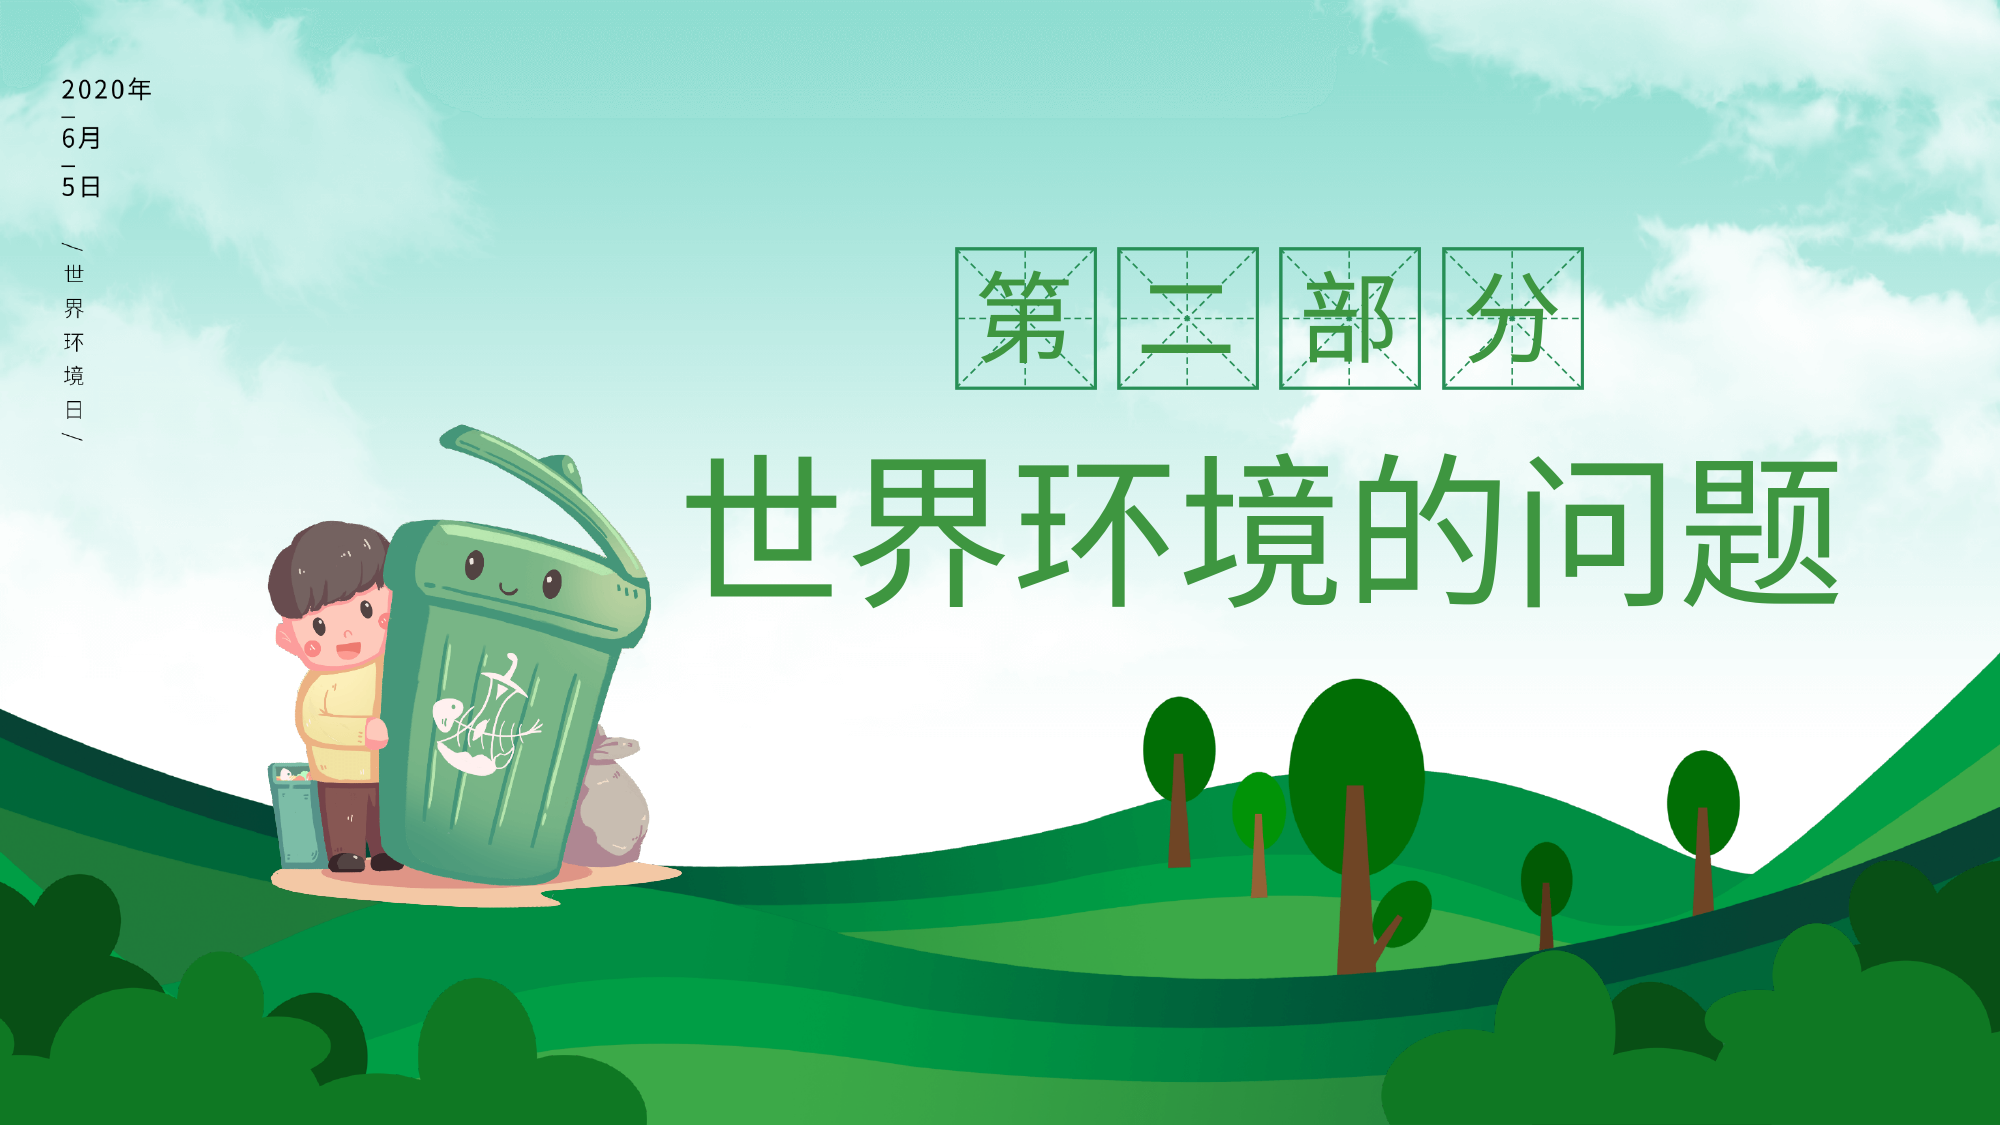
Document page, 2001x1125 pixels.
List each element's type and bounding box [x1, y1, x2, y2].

text_box [955, 247, 1584, 390]
picture [0, 0, 2000, 1125]
